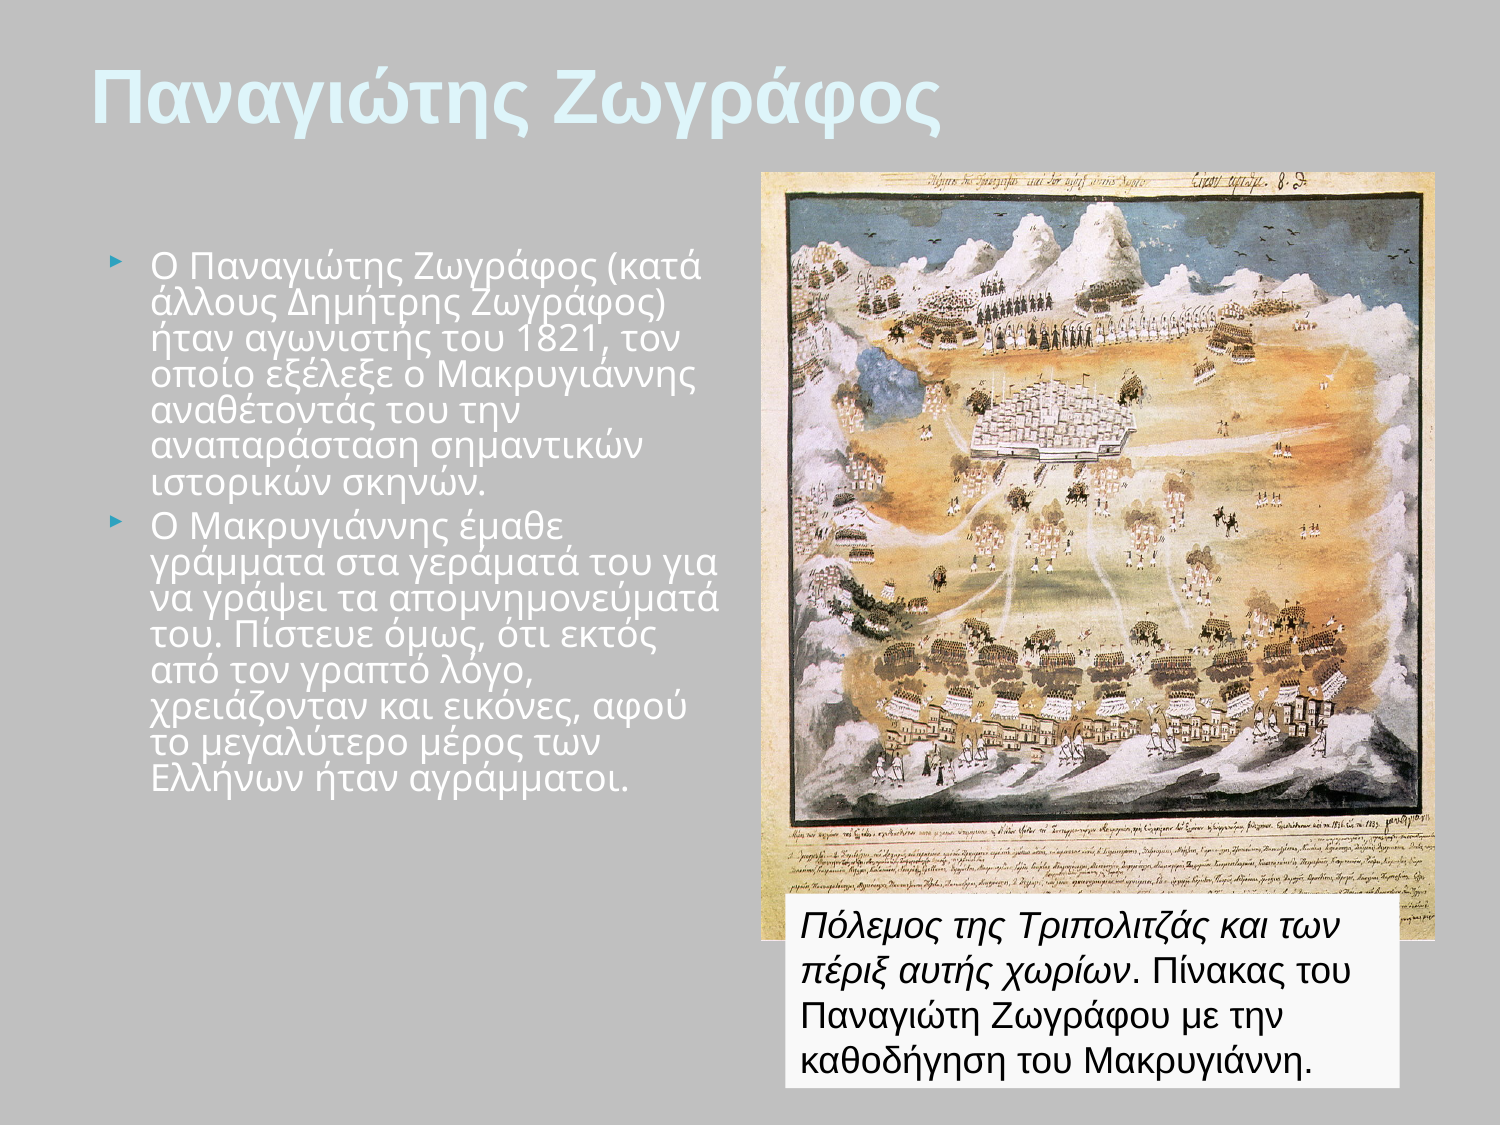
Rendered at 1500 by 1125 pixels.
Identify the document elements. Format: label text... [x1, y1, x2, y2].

text_box Πόλεμος της Τριπολιτζάς και των πέριξ αυτής χωρίων. Πίνακας του Παναγιώτη Ζωγράφου με την καθοδήγηση του Μακρυγιάννη. [785, 952, 1400, 1089]
title Παναγιώτης Ζωγράφος [75, 45, 1425, 233]
list Ο Παναγιώτης Ζωγράφος (κατά άλλους Δημήτρης Ζωγράφος) ήταν αγωνιστής του 1821, τον οποίο εξέλεξε ο Μακρυγιάννης αναθέτοντάς του την αναπαράσταση σημαντικών ιστορικών σκηνών. Ο Μακρυγιάννης έμαθε γράμματα στα γεράματά του για να γράψει τα απομνημονεύματά του. Πίστευε όμως, ότι εκτός από τον γραπτό λόγο, χρειάζονταν και εικόνες, αφού το μεγαλύτερο μέρος των Ελλήνων ήταν αγράμματοι. [74, 242, 738, 986]
picture [761, 172, 1436, 941]
